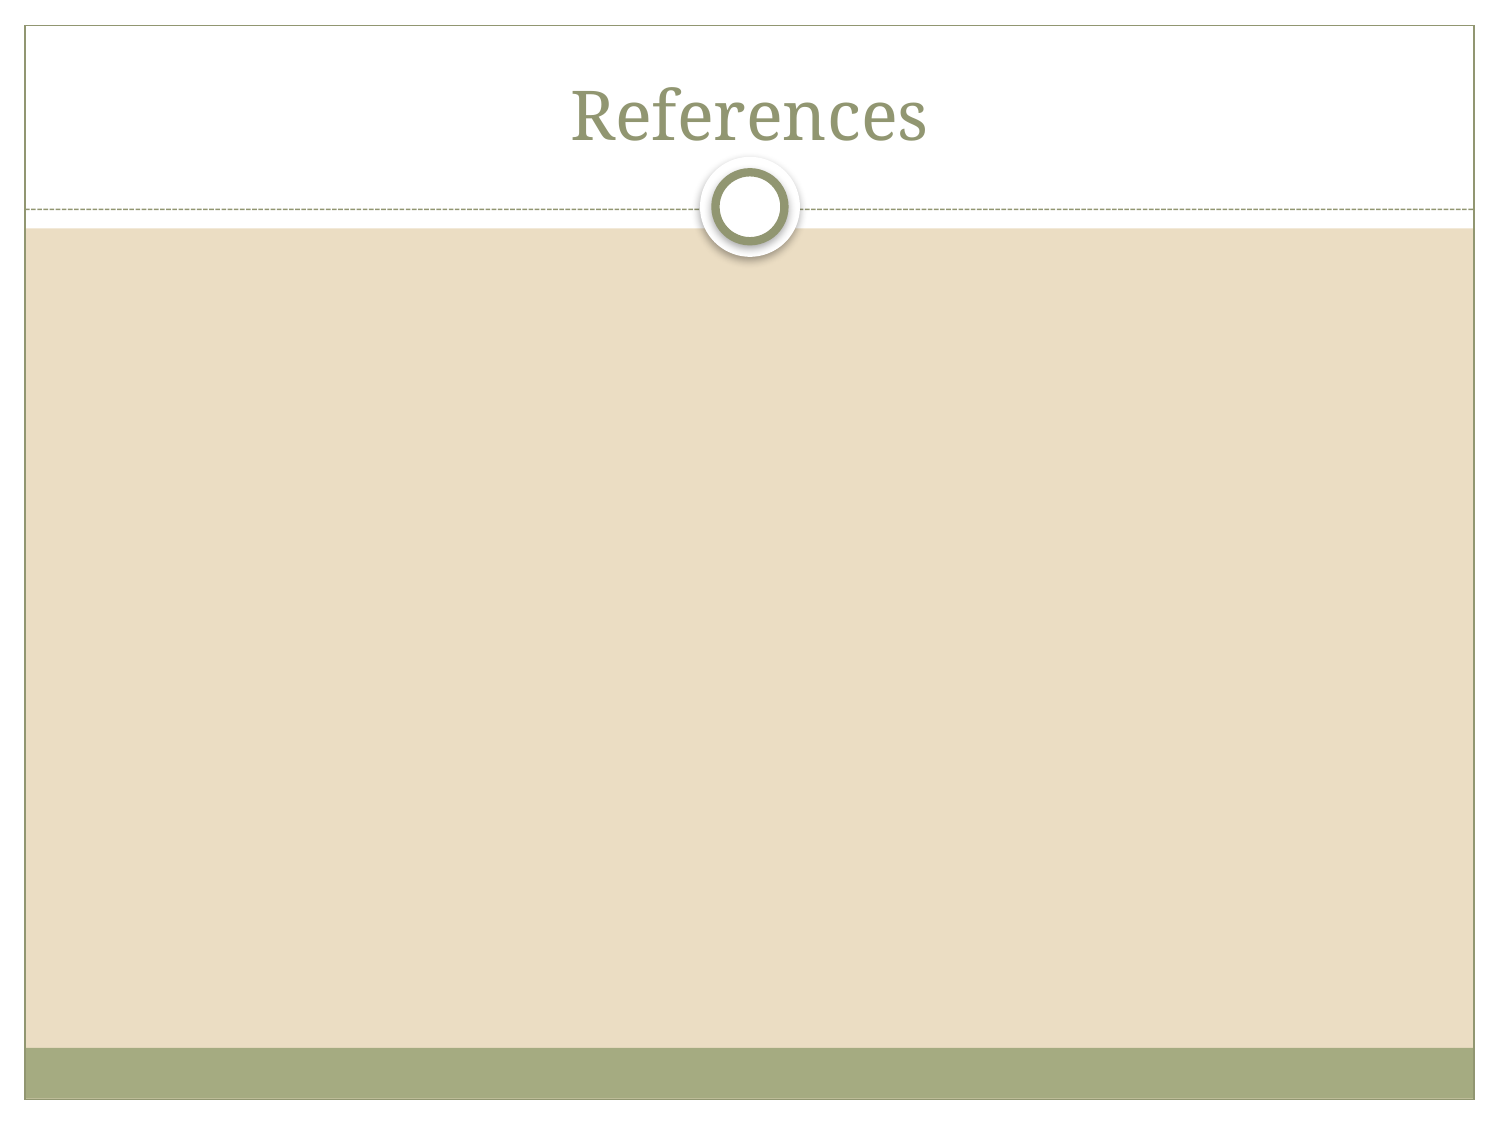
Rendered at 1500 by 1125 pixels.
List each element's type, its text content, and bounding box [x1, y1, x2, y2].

title References [49, 37, 1450, 162]
